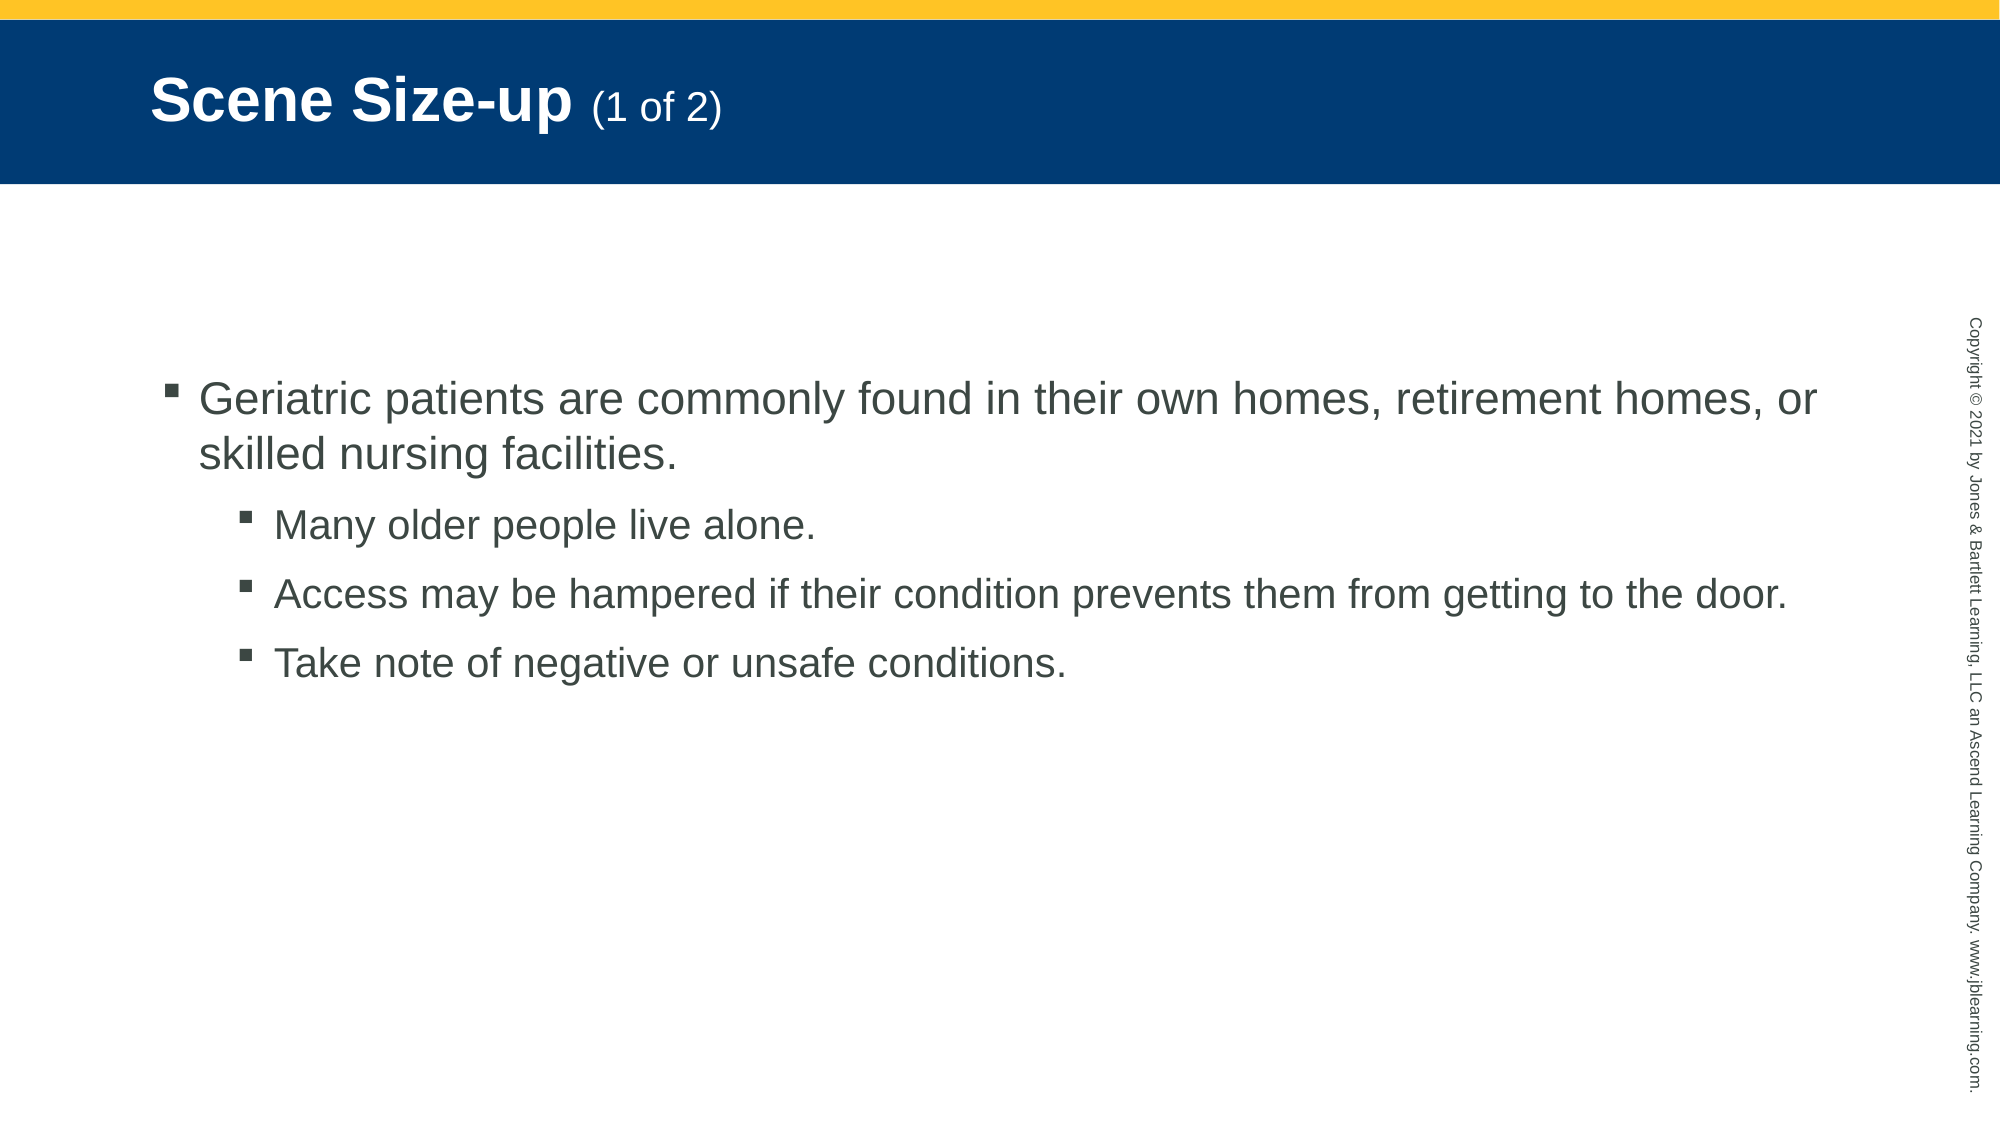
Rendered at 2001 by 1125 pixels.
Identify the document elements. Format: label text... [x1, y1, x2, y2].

list Geriatric patients are commonly found in their own homes, retirement homes, or skilled nursing facilities. Many older people live alone. Access may be hampered if their condition prevents them from getting to the door. Take note of negative or unsafe conditions. [146, 361, 1859, 1016]
title Scene Size-up (1 of 2) [0, 19, 2000, 185]
